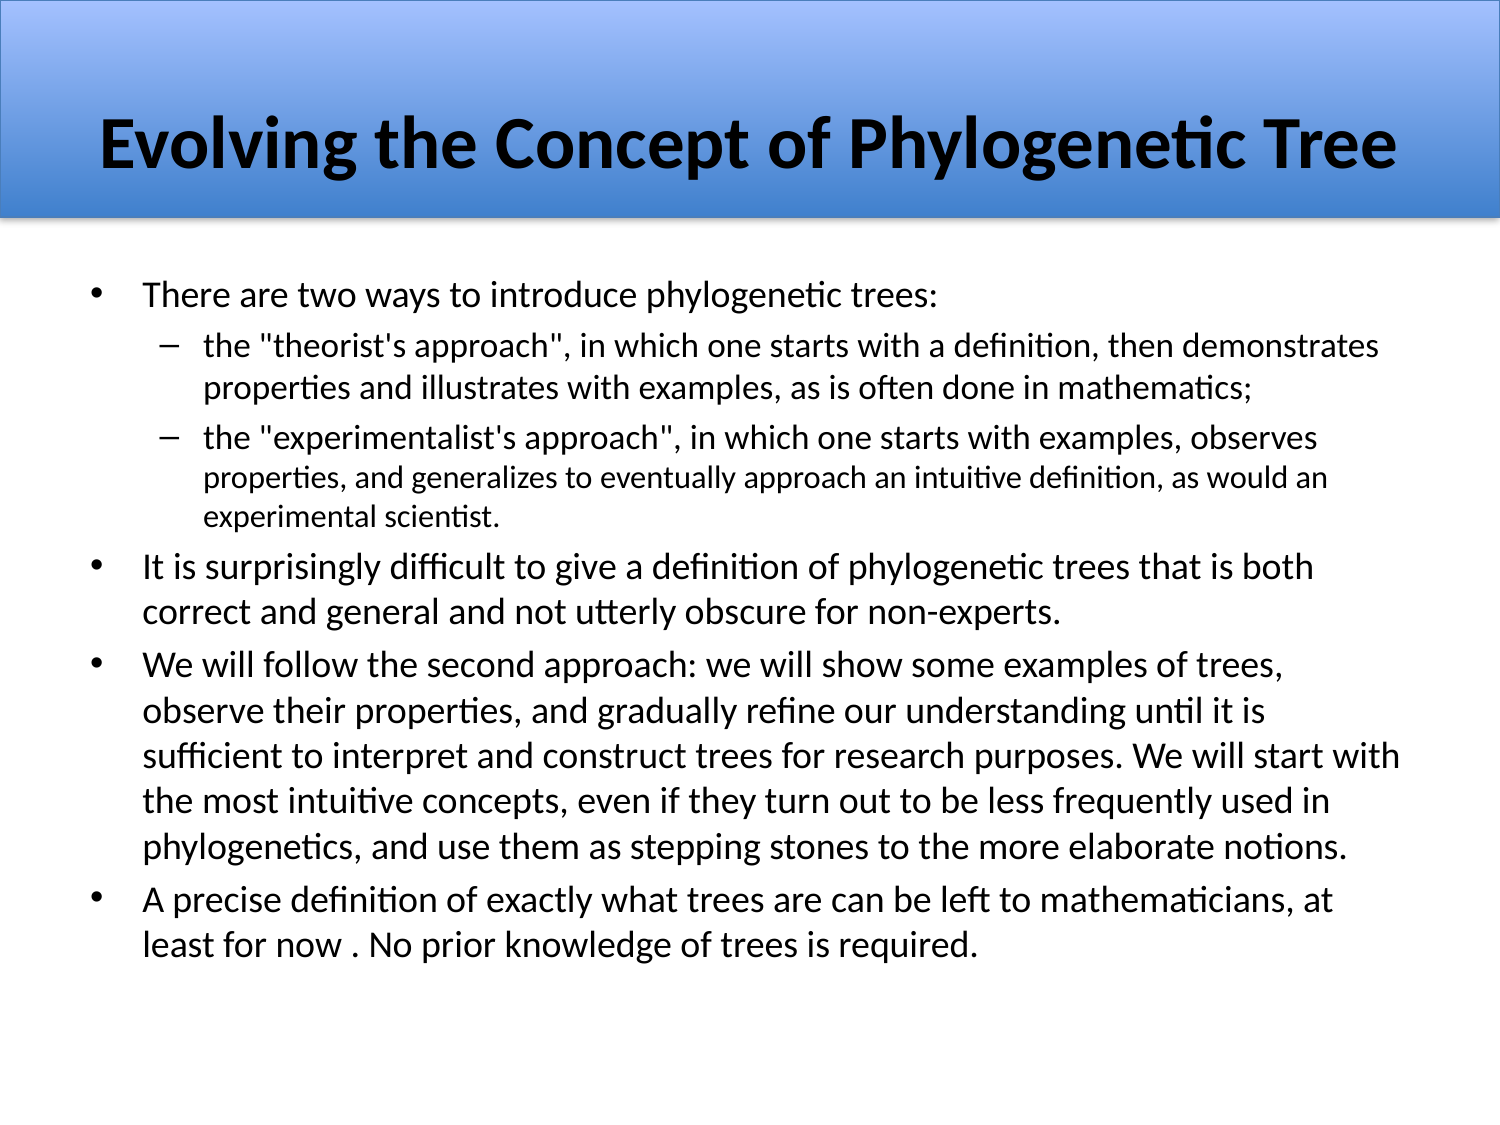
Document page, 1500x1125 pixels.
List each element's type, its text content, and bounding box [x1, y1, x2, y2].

list There are two ways to introduce phylogenetic trees: the "theorist's approach", in which one starts with a definition, then demonstrates properties and illustrates with examples, as is often done in mathematics; the "experimentalist's approach", in which one starts with examples, observes properties, and generalizes to eventually approach an intuitive definition, as would an experimental scientist. It is surprisingly difficult to give a definition of phylogenetic trees that is both correct and general and not utterly obscure for non-experts. We will follow the second approach: we will show some examples of trees, observe their properties, and gradually refine our understanding until it is sufficient to interpret and construct trees for research purposes. We will start with the most intuitive concepts, even if they turn out to be less frequently used in phylogenetics, and use them as stepping stones to the more elaborate notions. A precise definition of exactly what trees are can be left to mathematicians, at least for now . No prior knowledge of trees is required. [75, 262, 1425, 1005]
title Evolving the Concept of Phylogenetic Tree [75, 45, 1425, 233]
